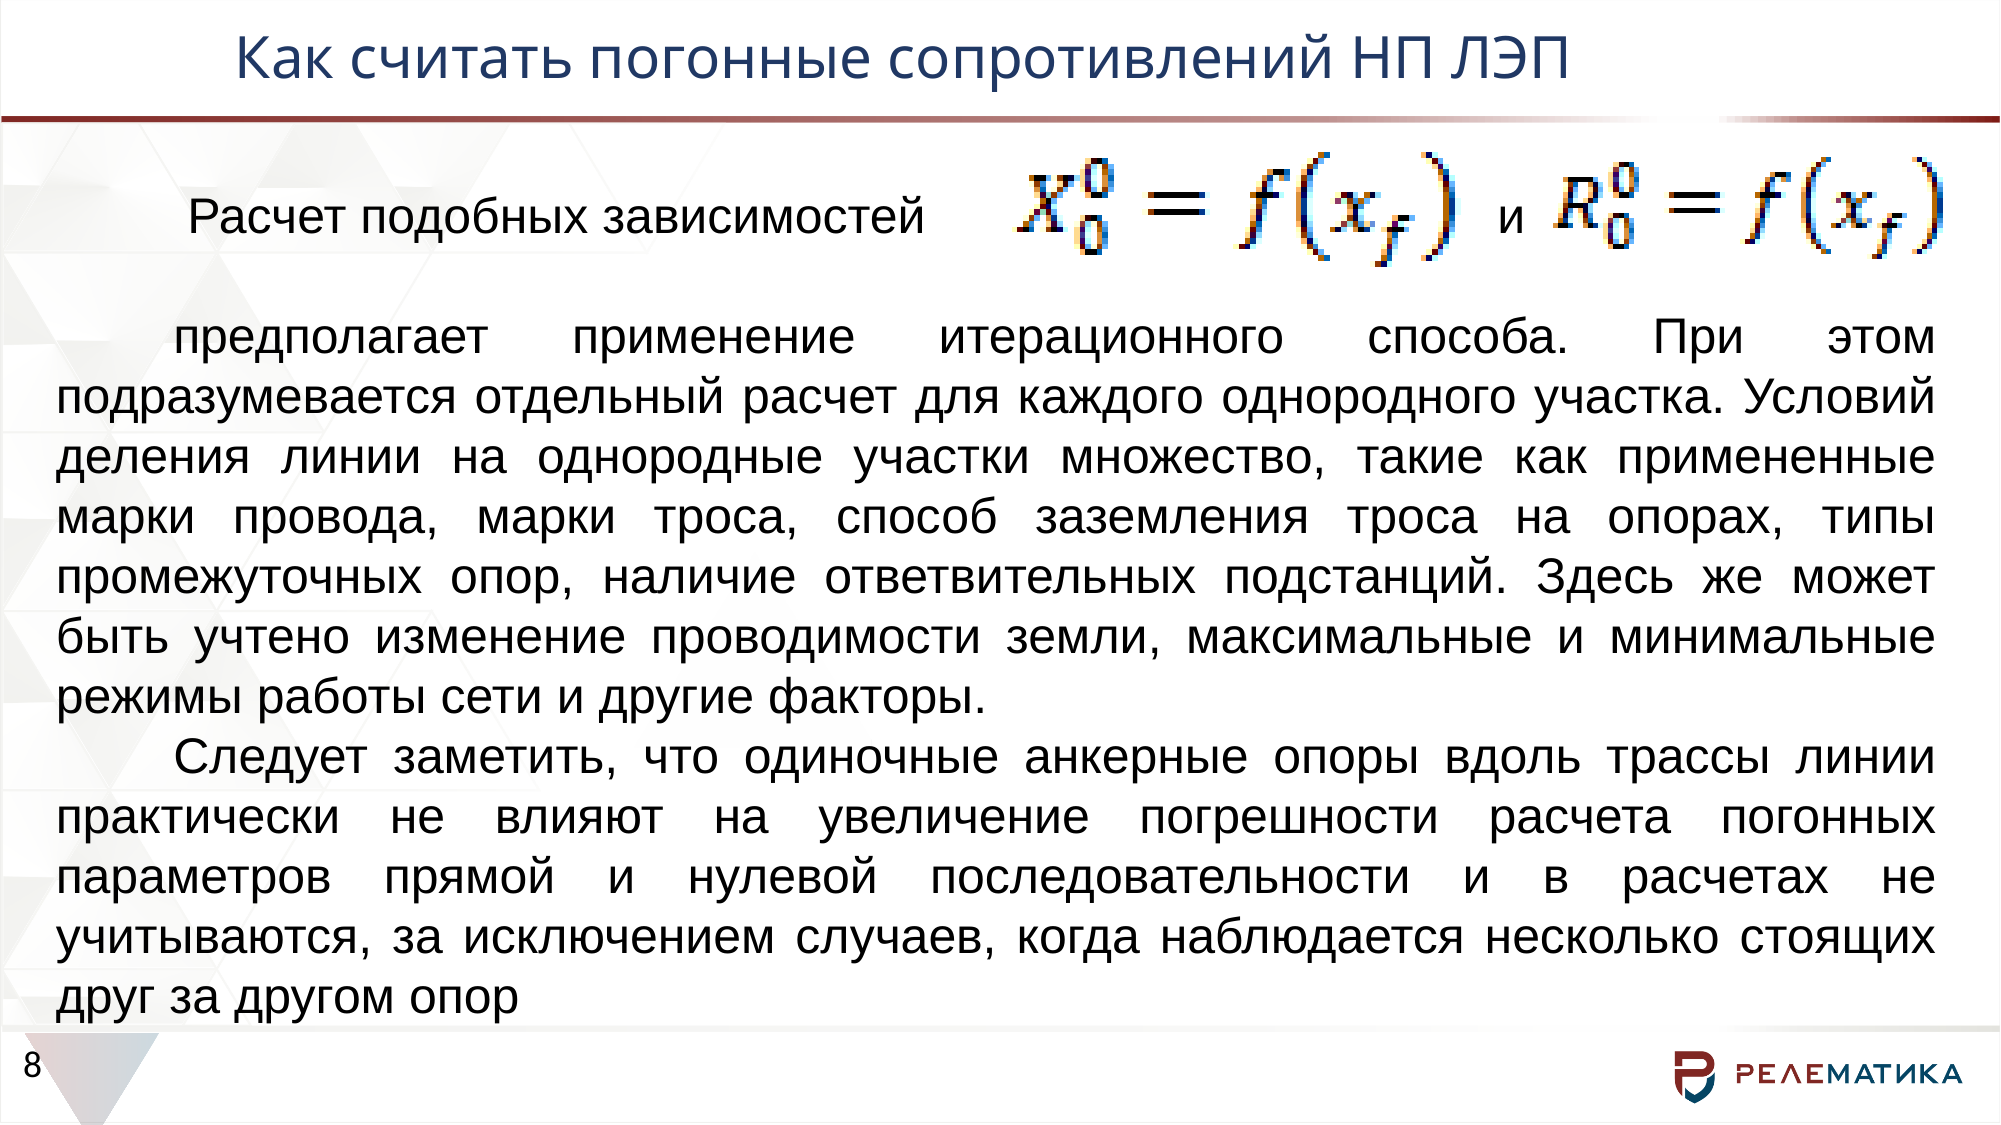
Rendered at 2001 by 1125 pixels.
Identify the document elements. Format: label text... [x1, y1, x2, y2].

title Как считать погонные сопротивлений НП ЛЭП [40, 21, 1766, 102]
text_box Расчет подобных зависимостей и предполагает применение итерационного способа. При этом подразумевается отдельный расчет для каждого однородного участка. Условий деления линии на однородные участки множество, такие как примененные марки провода, марки троса, способ заземления троса на опорах, типы промежуточных опор, наличие ответвительных подстанций. Здесь же может быть учтено изменение проводимости земли, максимальные и минимальные режимы работы сети и другие факторы. Следует заметить, что одиночные анкерные опоры вдоль трассы линии практически не влияют на увеличение погрешности расчета погонных параметров прямой и нулевой последовательности и в расчетах не учитываются, за исключением случаев, когда наблюдается несколько стоящих друг за другом опор [41, 176, 1952, 1032]
picture [0, 0, 2000, 1123]
